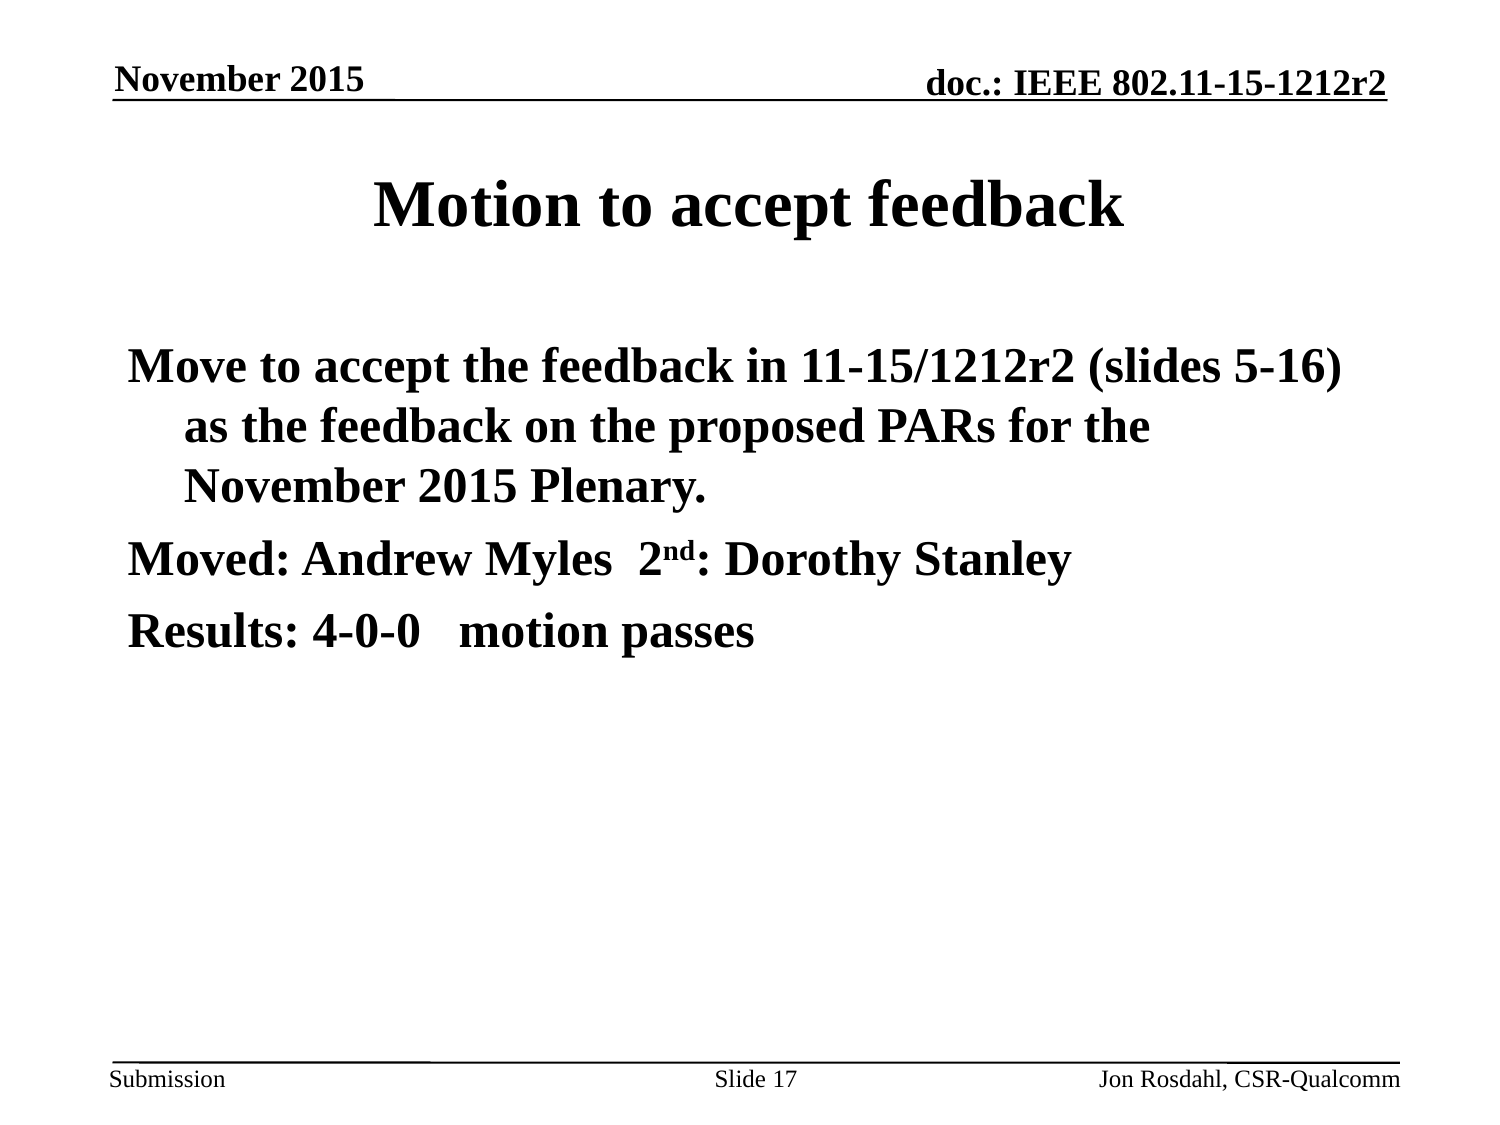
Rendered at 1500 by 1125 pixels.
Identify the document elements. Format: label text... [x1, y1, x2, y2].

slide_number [114, 54, 423, 100]
slide_number Slide 17 [712, 1061, 800, 1123]
title Motion to accept feedback [112, 112, 1388, 288]
list Move to accept the feedback in 11-15/1212r2 (slides 5-16) as the feedback on the proposed PARs for the November 2015 Plenary. Moved: Andrew Myles 2nd: Dorothy Stanley Results: 4-0-0 motion passes [112, 324, 1388, 1000]
footer Jon Rosdahl, CSR-Qualcomm [878, 1061, 1402, 1093]
